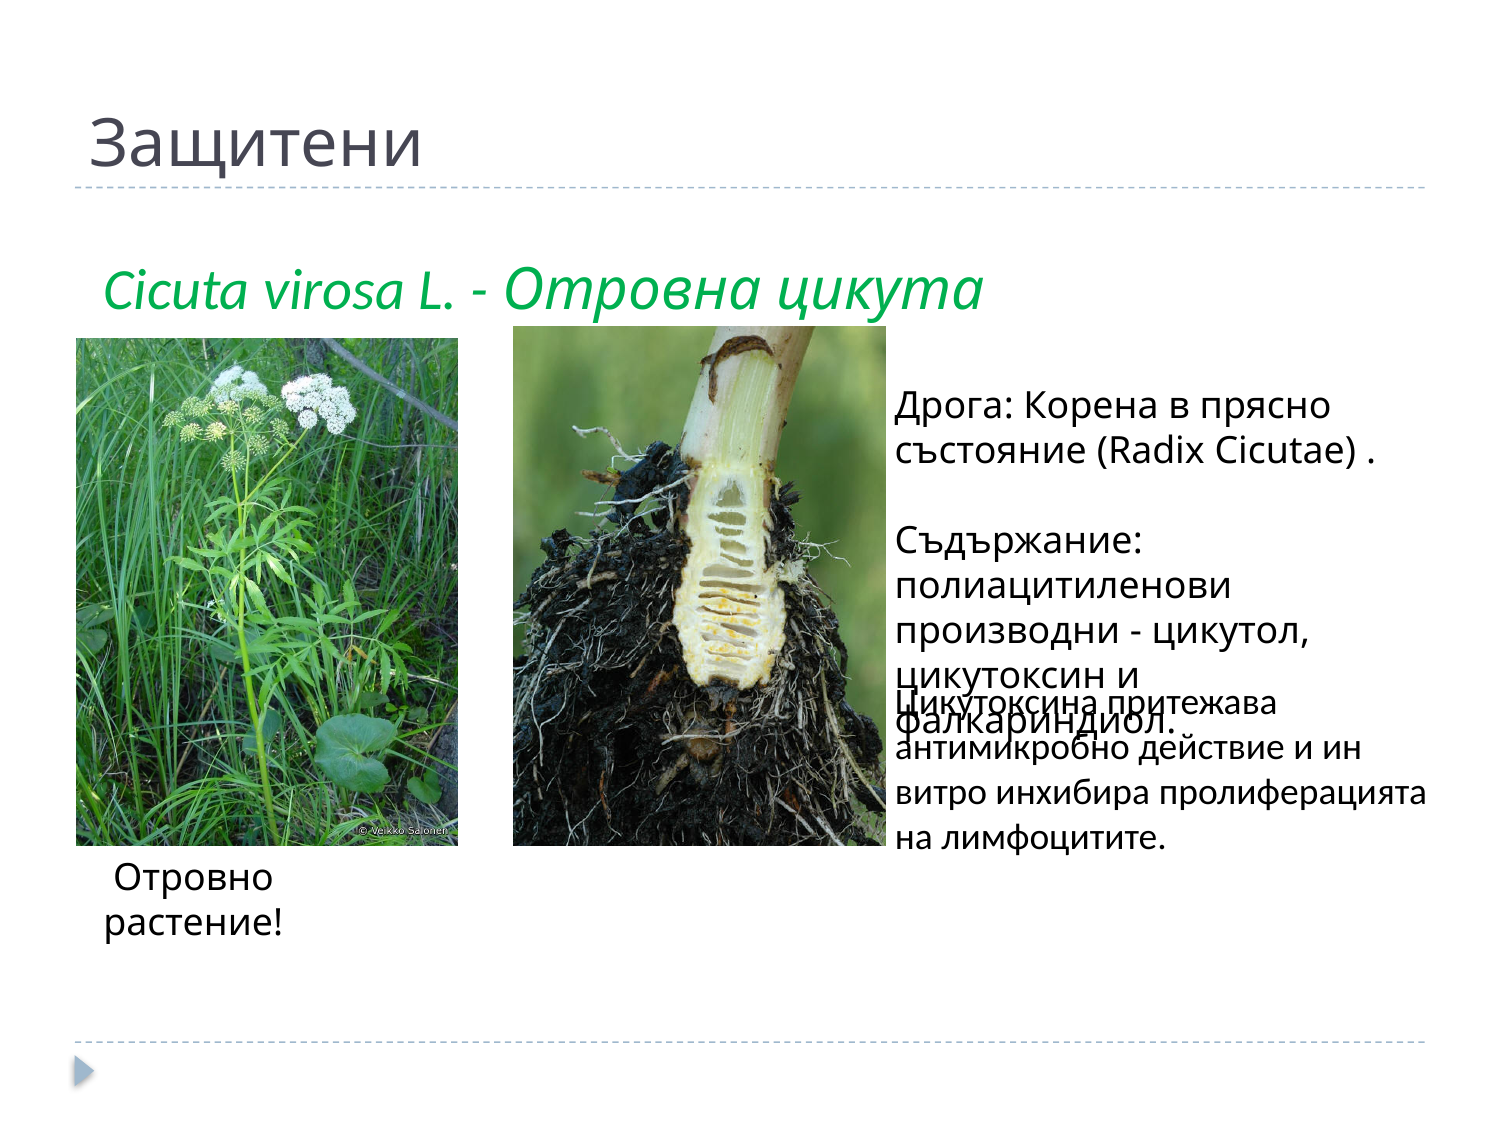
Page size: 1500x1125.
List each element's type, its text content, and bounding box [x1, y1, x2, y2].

text_box Дрога: Корена в прясно състояние (Radix Cicutae) . Съдържание: полиацитиленови производни - цикутол, цикутоксин и фалкариндиол. [891, 373, 1436, 669]
title Защитени [75, 24, 1425, 188]
text_box Цикутоксина притежава антимикробно действие и ин витро инхибира пролиферацията на лимфоцитите. [879, 669, 1459, 865]
text_box Отровно растение! [88, 859, 443, 951]
list Cicuta virosa L. - Отровна цикута [88, 243, 1439, 1054]
picture [513, 326, 886, 847]
picture [76, 337, 458, 847]
